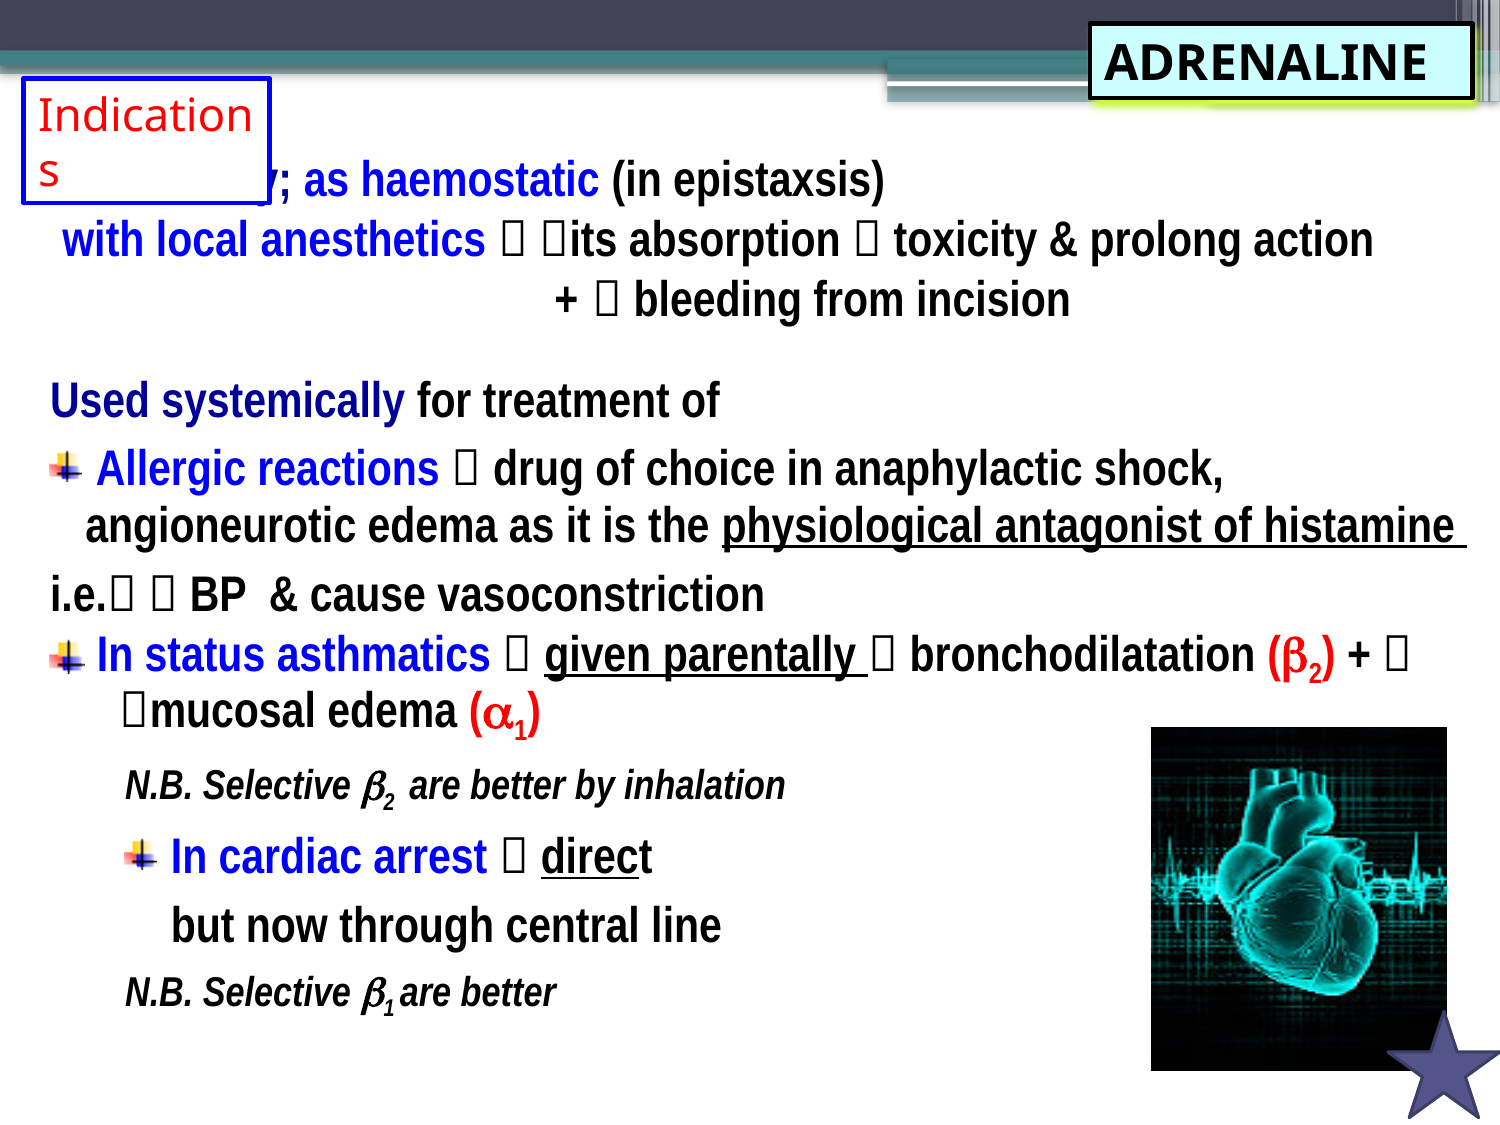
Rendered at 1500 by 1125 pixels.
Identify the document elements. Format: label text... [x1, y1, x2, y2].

text_box Indications [23, 78, 270, 203]
text_box Used locally; as haemostatic (in epistaxsis) with local anesthetics  its absorption  toxicity & prolong action +  bleeding from incision [24, 139, 1443, 334]
text_box Used systemically for treatment of Allergic reactions  drug of choice in anaphylactic shock, angioneurotic edema as it is the physiological antagonist of histamine i.e.  BP & cause vasoconstriction In status asthmatics  given parentally  bronchodilatation (2) +  mucosal edema (a1) N.B. Selective b2 are better by inhalation In cardiac arrest  direct but now through central line N.B. Selective b1 are better [35, 363, 1500, 1029]
picture [49, 638, 85, 674]
picture [124, 837, 157, 870]
text_box ADRENALINE [1089, 23, 1473, 99]
text_box [1407, 1034, 1500, 1119]
picture [1151, 727, 1447, 1071]
picture [49, 449, 82, 482]
